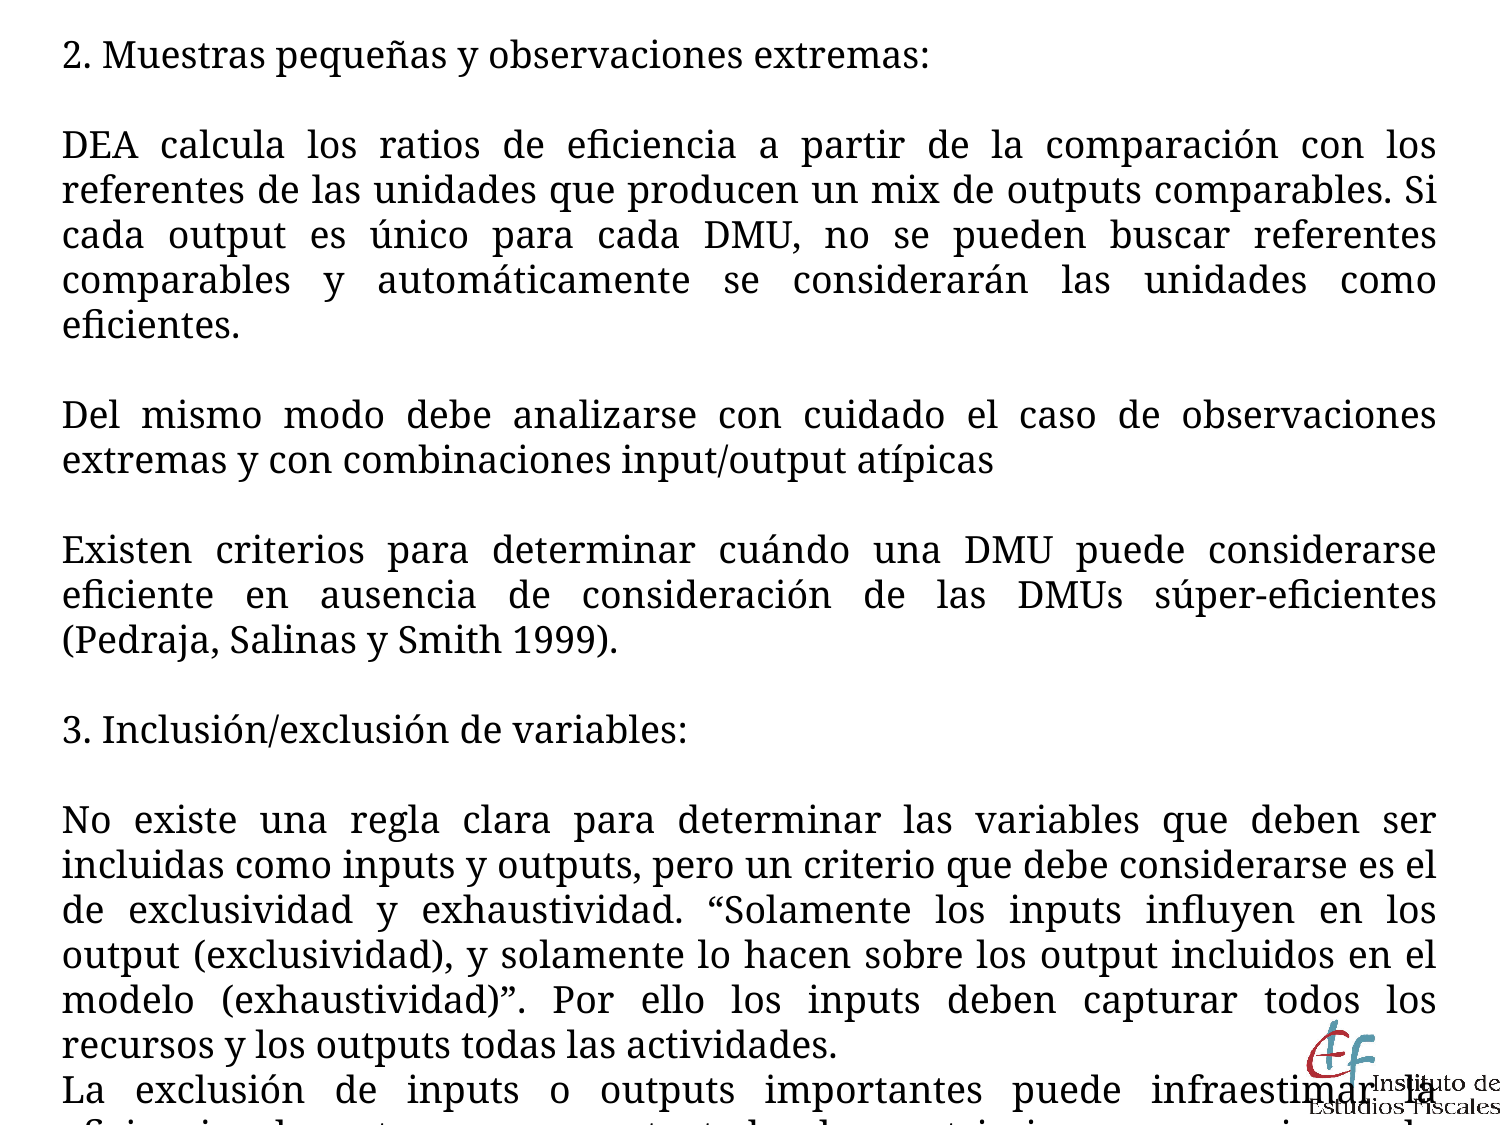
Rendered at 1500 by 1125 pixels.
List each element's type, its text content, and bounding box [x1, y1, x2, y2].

text_box 2. Muestras pequeñas y observaciones extremas: DEA calcula los ratios de eficiencia a partir de la comparación con los referentes de las unidades que producen un mix de outputs comparables. Si cada output es único para cada DMU, no se pueden buscar referentes comparables y automáticamente se considerarán las unidades como eficientes. Del mismo modo debe analizarse con cuidado el caso de observaciones extremas y con combinaciones input/output atípicas Existen criterios para determinar cuándo una DMU puede considerarse eficiente en ausencia de consideración de las DMUs súper-eficientes (Pedraja, Salinas y Smith 1999). 3. Inclusión/exclusión de variables: No existe una regla clara para determinar las variables que deben ser incluidas como inputs y outputs, pero un criterio que debe considerarse es el de exclusividad y exhaustividad. “Solamente los inputs influyen en los output (exclusividad), y solamente lo hacen sobre los output incluidos en el modelo (exhaustividad)”. Por ello los inputs deben capturar todos los recursos y los outputs todas las actividades. La exclusión de inputs o outputs importantes puede infraestimar la eficiencia al no tener en cuenta todas las restricciones necesarias, y la inclusión de inputs o outputs irrelevantes puede sobreestimar la eficiencia por haber añadido restricciones innecesarias. [46, 23, 1454, 1125]
picture [1306, 1019, 1500, 1114]
